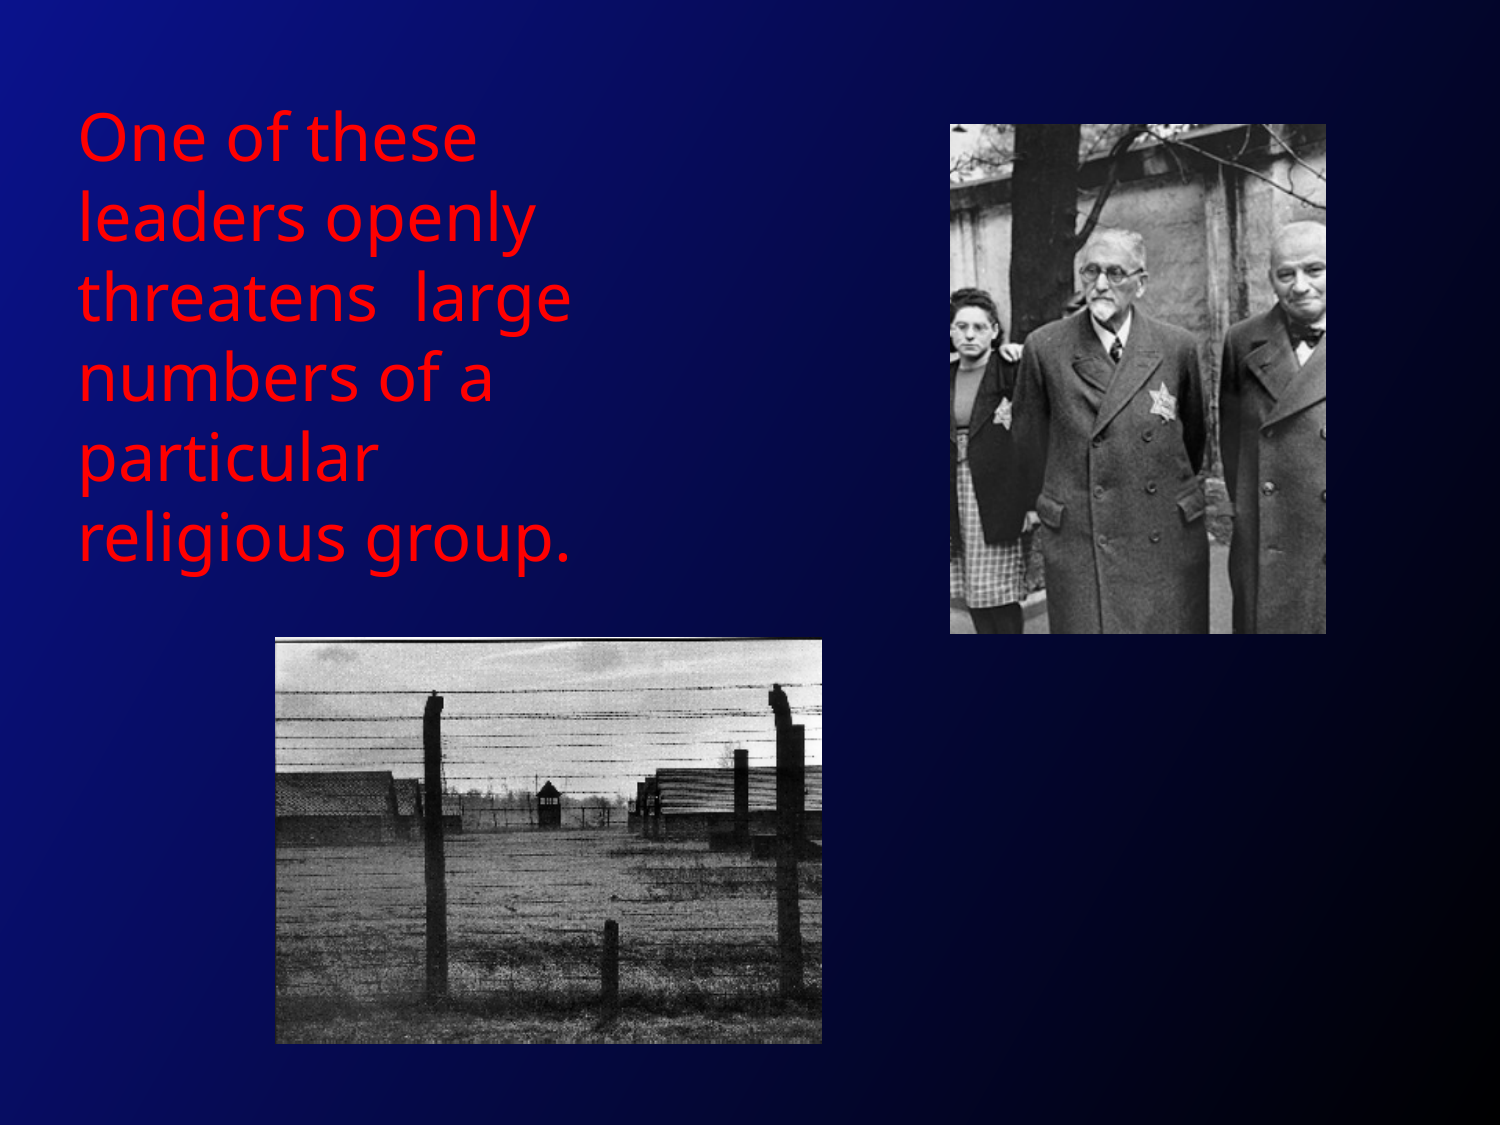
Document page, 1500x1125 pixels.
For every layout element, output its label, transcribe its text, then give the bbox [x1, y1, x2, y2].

picture [274, 637, 823, 1045]
picture [949, 124, 1326, 635]
text_box One of these leaders openly threatens large numbers of a particular religious group. [62, 87, 625, 582]
